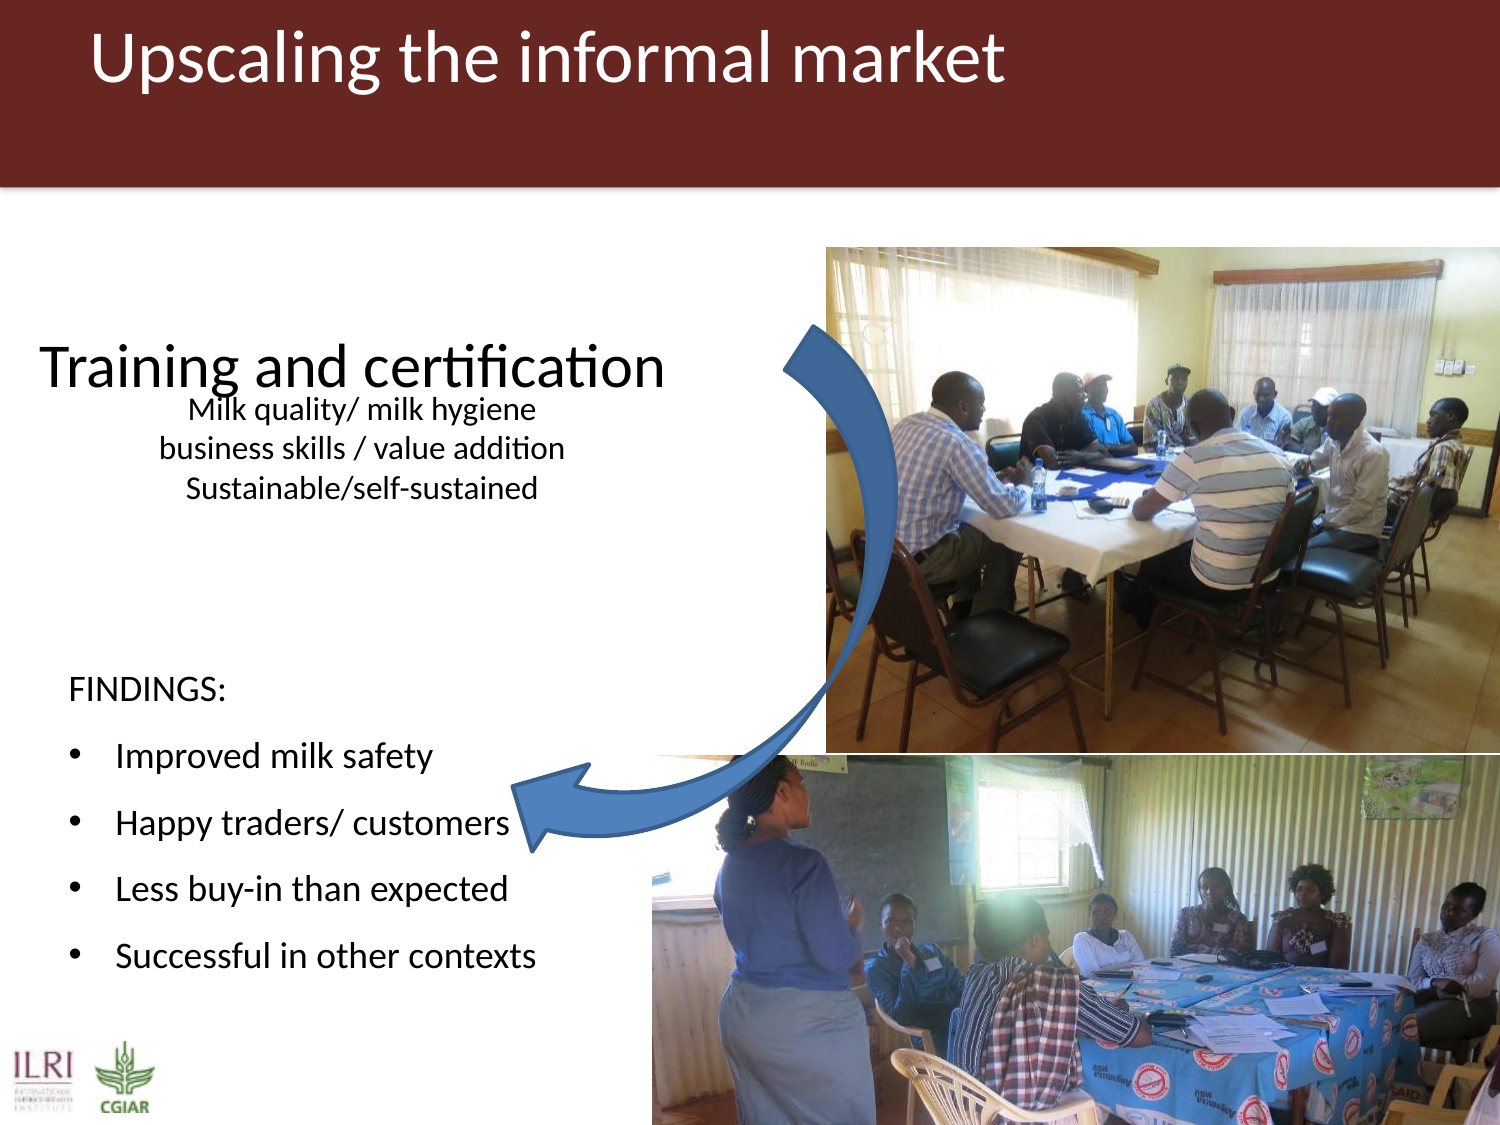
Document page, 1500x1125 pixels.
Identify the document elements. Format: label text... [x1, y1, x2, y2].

picture [826, 246, 1500, 753]
text_box FINDINGS: Improved milk safety Happy traders/ customers Less buy-in than expected Successful in other contexts [53, 635, 568, 984]
text_box [782, 324, 821, 406]
text_box Milk quality/ milk hygiene business skills / value addition Sustainable/self-sustained [75, 379, 650, 514]
picture [94, 1041, 155, 1113]
text_box [568, 762, 646, 839]
list Training and certification [24, 243, 763, 531]
picture [12, 1049, 74, 1113]
picture [651, 755, 1500, 1125]
title Upscaling the informal market [75, 0, 1425, 188]
text_box [747, 688, 821, 753]
